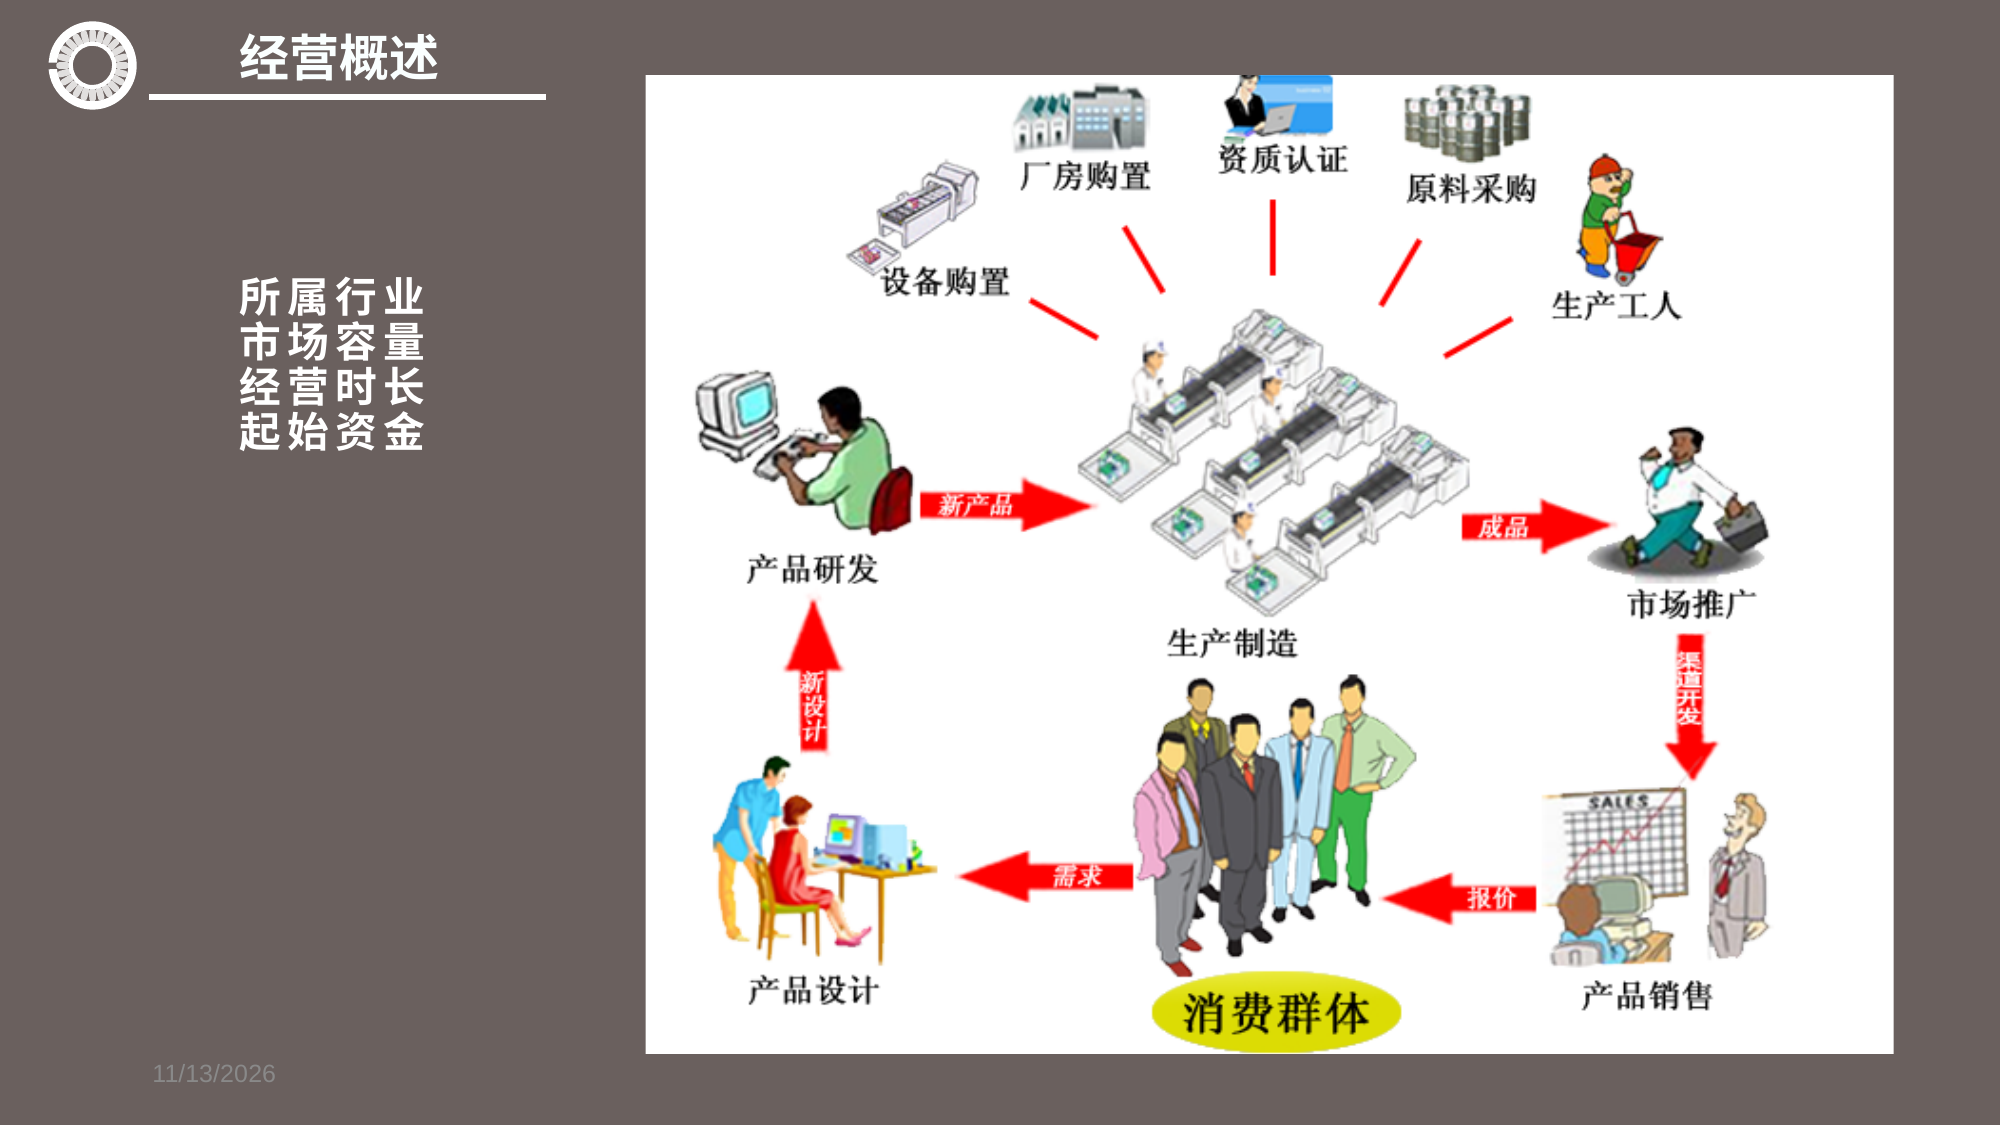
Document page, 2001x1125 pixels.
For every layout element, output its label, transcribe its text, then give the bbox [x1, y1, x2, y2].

text_box 经营概述 [142, 31, 564, 89]
title 所属行业 市场容量 经营时长 起始资金 [74, 270, 640, 465]
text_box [48, 21, 137, 110]
picture [645, 75, 1894, 1054]
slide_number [137, 1042, 588, 1103]
